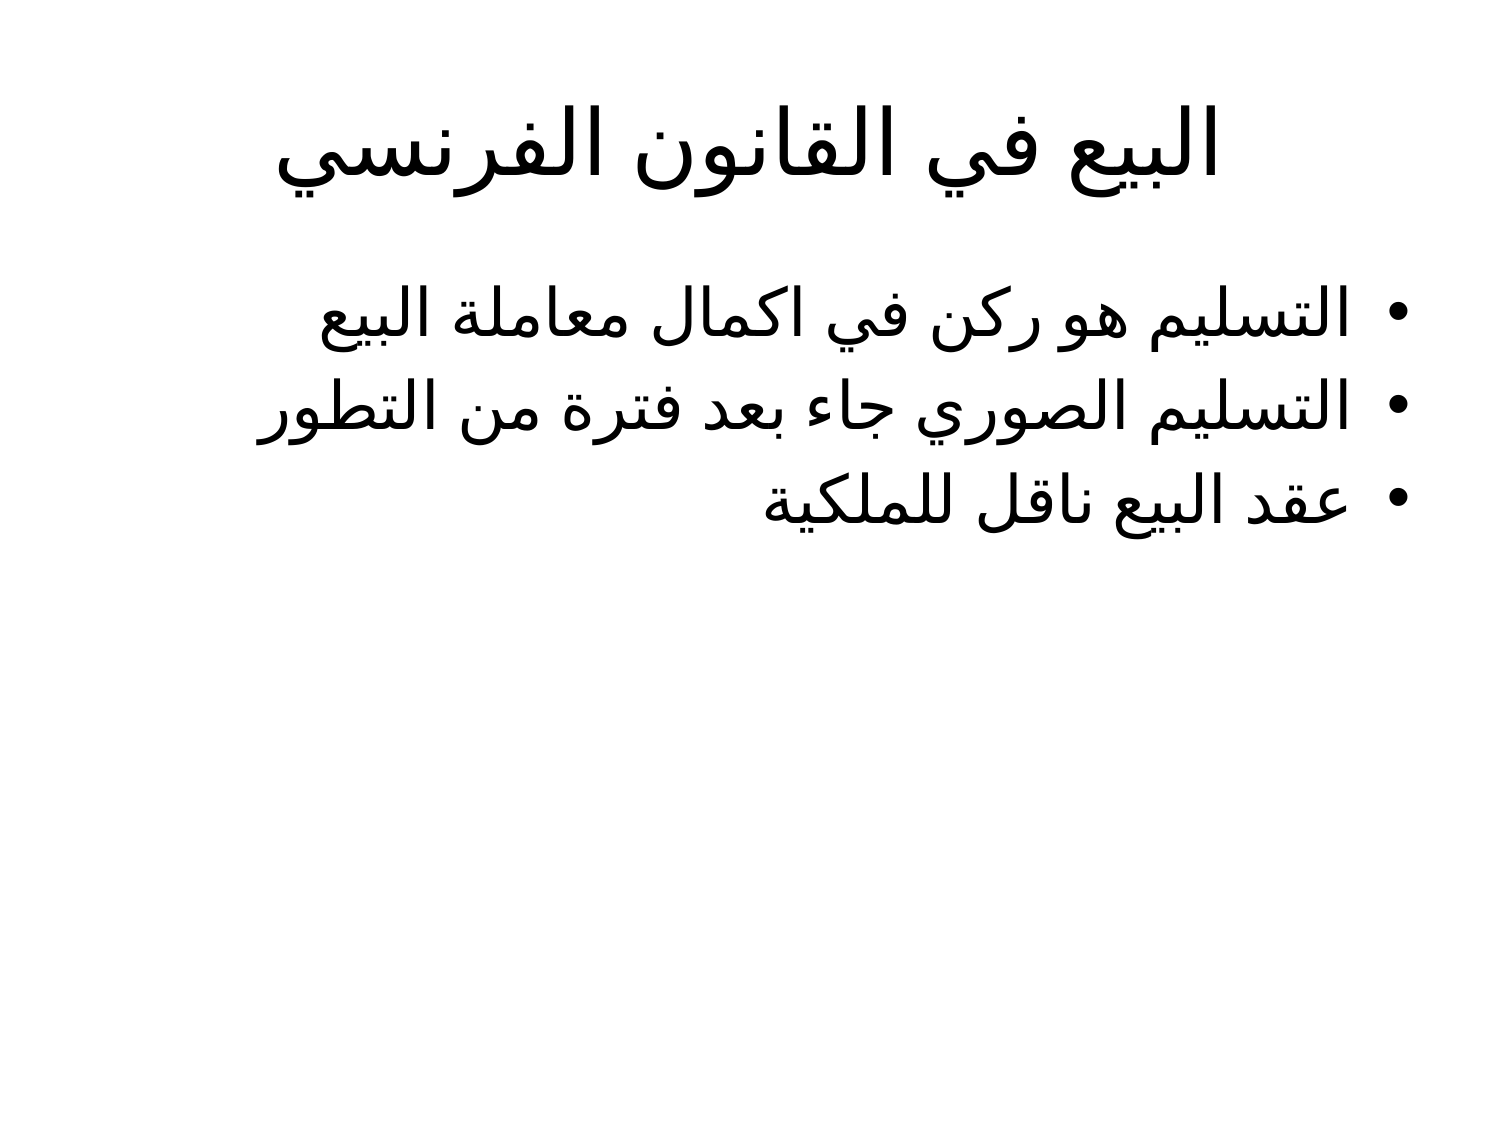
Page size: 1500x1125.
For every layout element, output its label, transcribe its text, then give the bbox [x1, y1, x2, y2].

title البيع في القانون الفرنسي [75, 45, 1425, 233]
list التسليم هو ركن في اكمال معاملة البيع التسليم الصوري جاء بعد فترة من التطور عقد البيع ناقل للملكية [75, 262, 1425, 1005]
